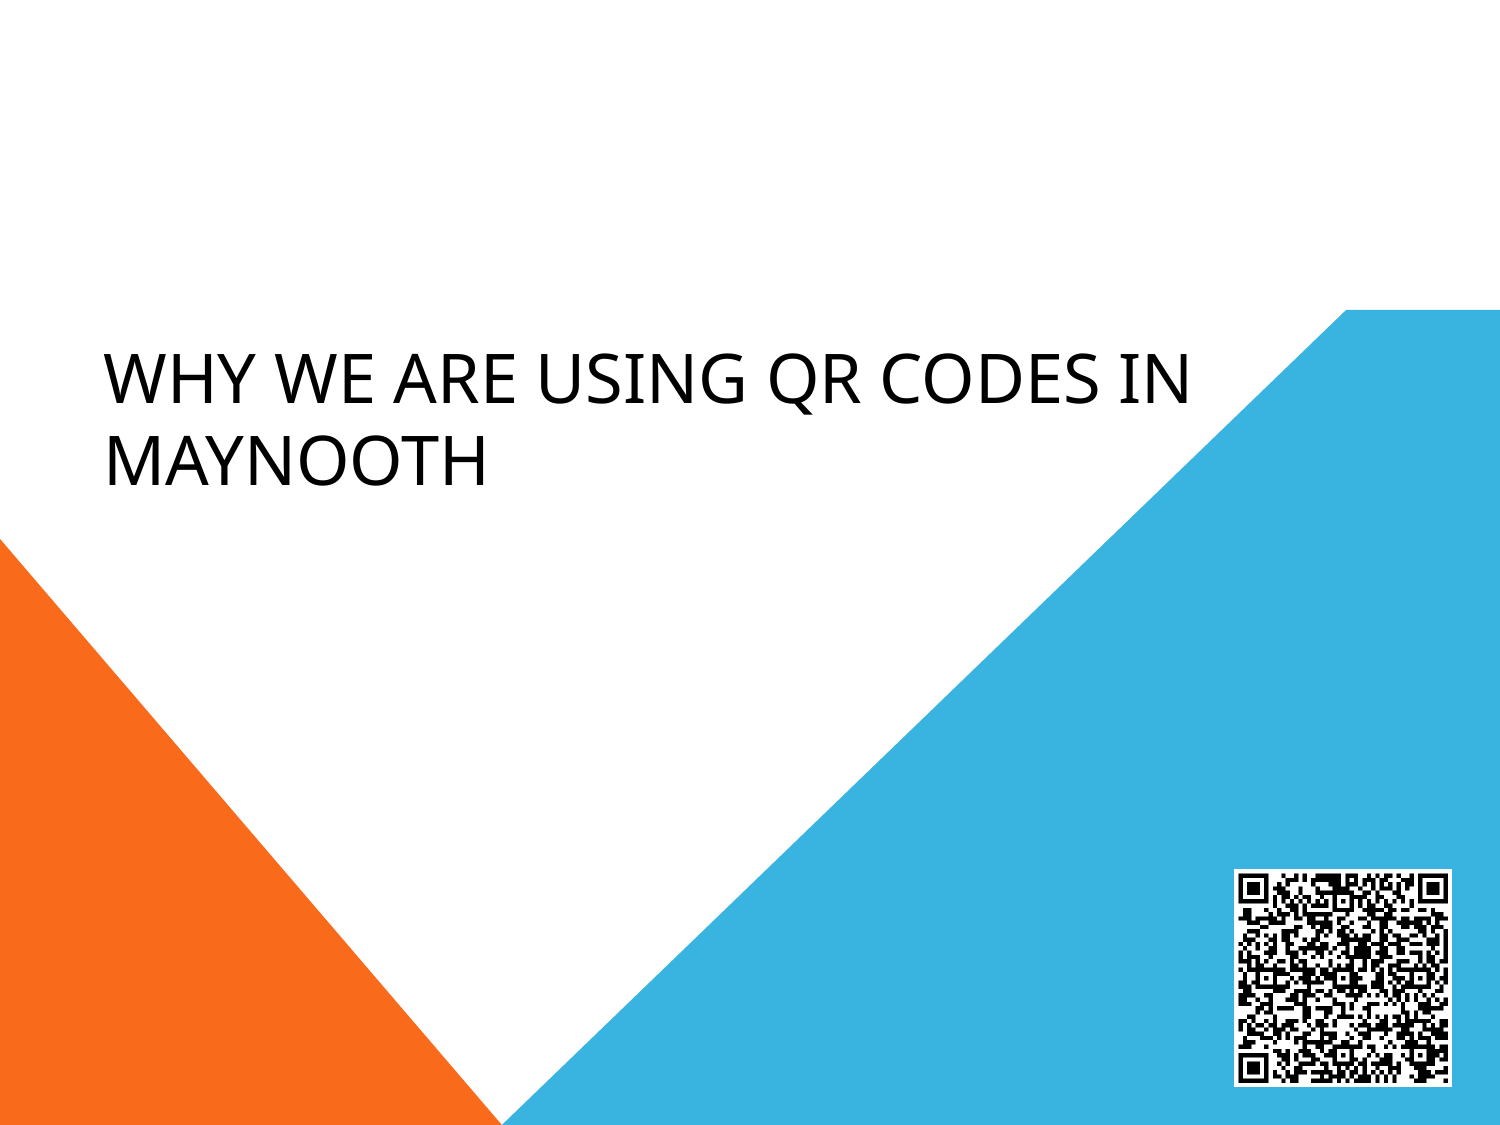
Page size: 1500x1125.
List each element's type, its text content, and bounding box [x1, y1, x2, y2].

picture [1234, 869, 1452, 1087]
title Why we are using QR codes in maynooth [88, 326, 1364, 619]
